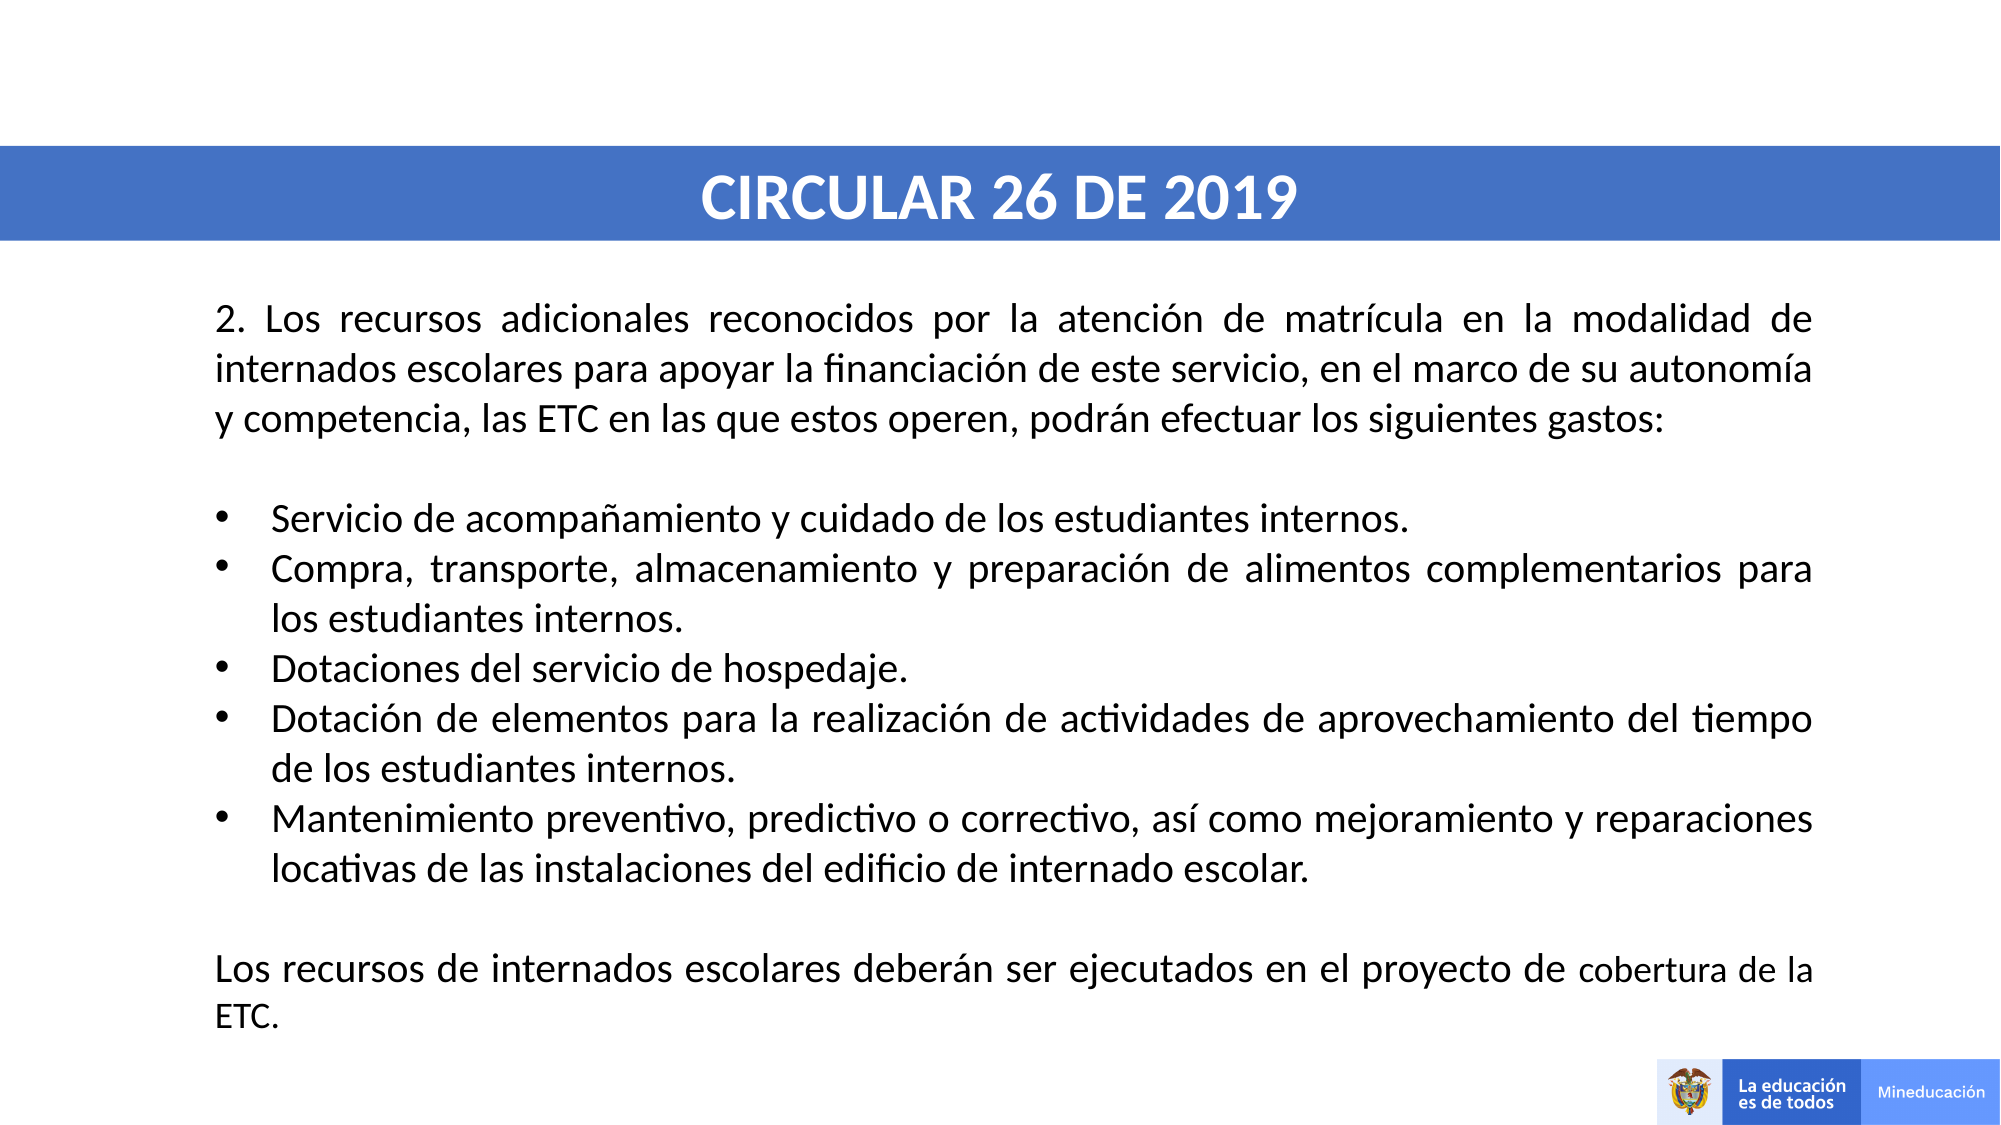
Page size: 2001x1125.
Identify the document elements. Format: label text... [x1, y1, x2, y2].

text_box CIRCULAR 26 DE 2019 [0, 145, 2000, 241]
text_box 2. Los recursos adicionales reconocidos por la atención de matrícula en la modalidad de internados escolares para apoyar la financiación de este servicio, en el marco de su autonomía y competencia, las ETC en las que estos operen, podrán efectuar los siguientes gastos: Servicio de acompañamiento y cuidado de los estudiantes internos. Compra, transporte, almacenamiento y preparación de alimentos complementarios para los estudiantes internos. Dotaciones del servicio de hospedaje. Dotación de elementos para la realización de actividades de aprovechamiento del tiempo de los estudiantes internos. Mantenimiento preventivo, predictivo o correctivo, así como mejoramiento y reparaciones locativas de las instalaciones del edificio de internado escolar. Los recursos de internados escolares deberán ser ejecutados en el proyecto de cobertura de la ETC. [199, 283, 1829, 1124]
picture [1657, 1059, 2000, 1125]
